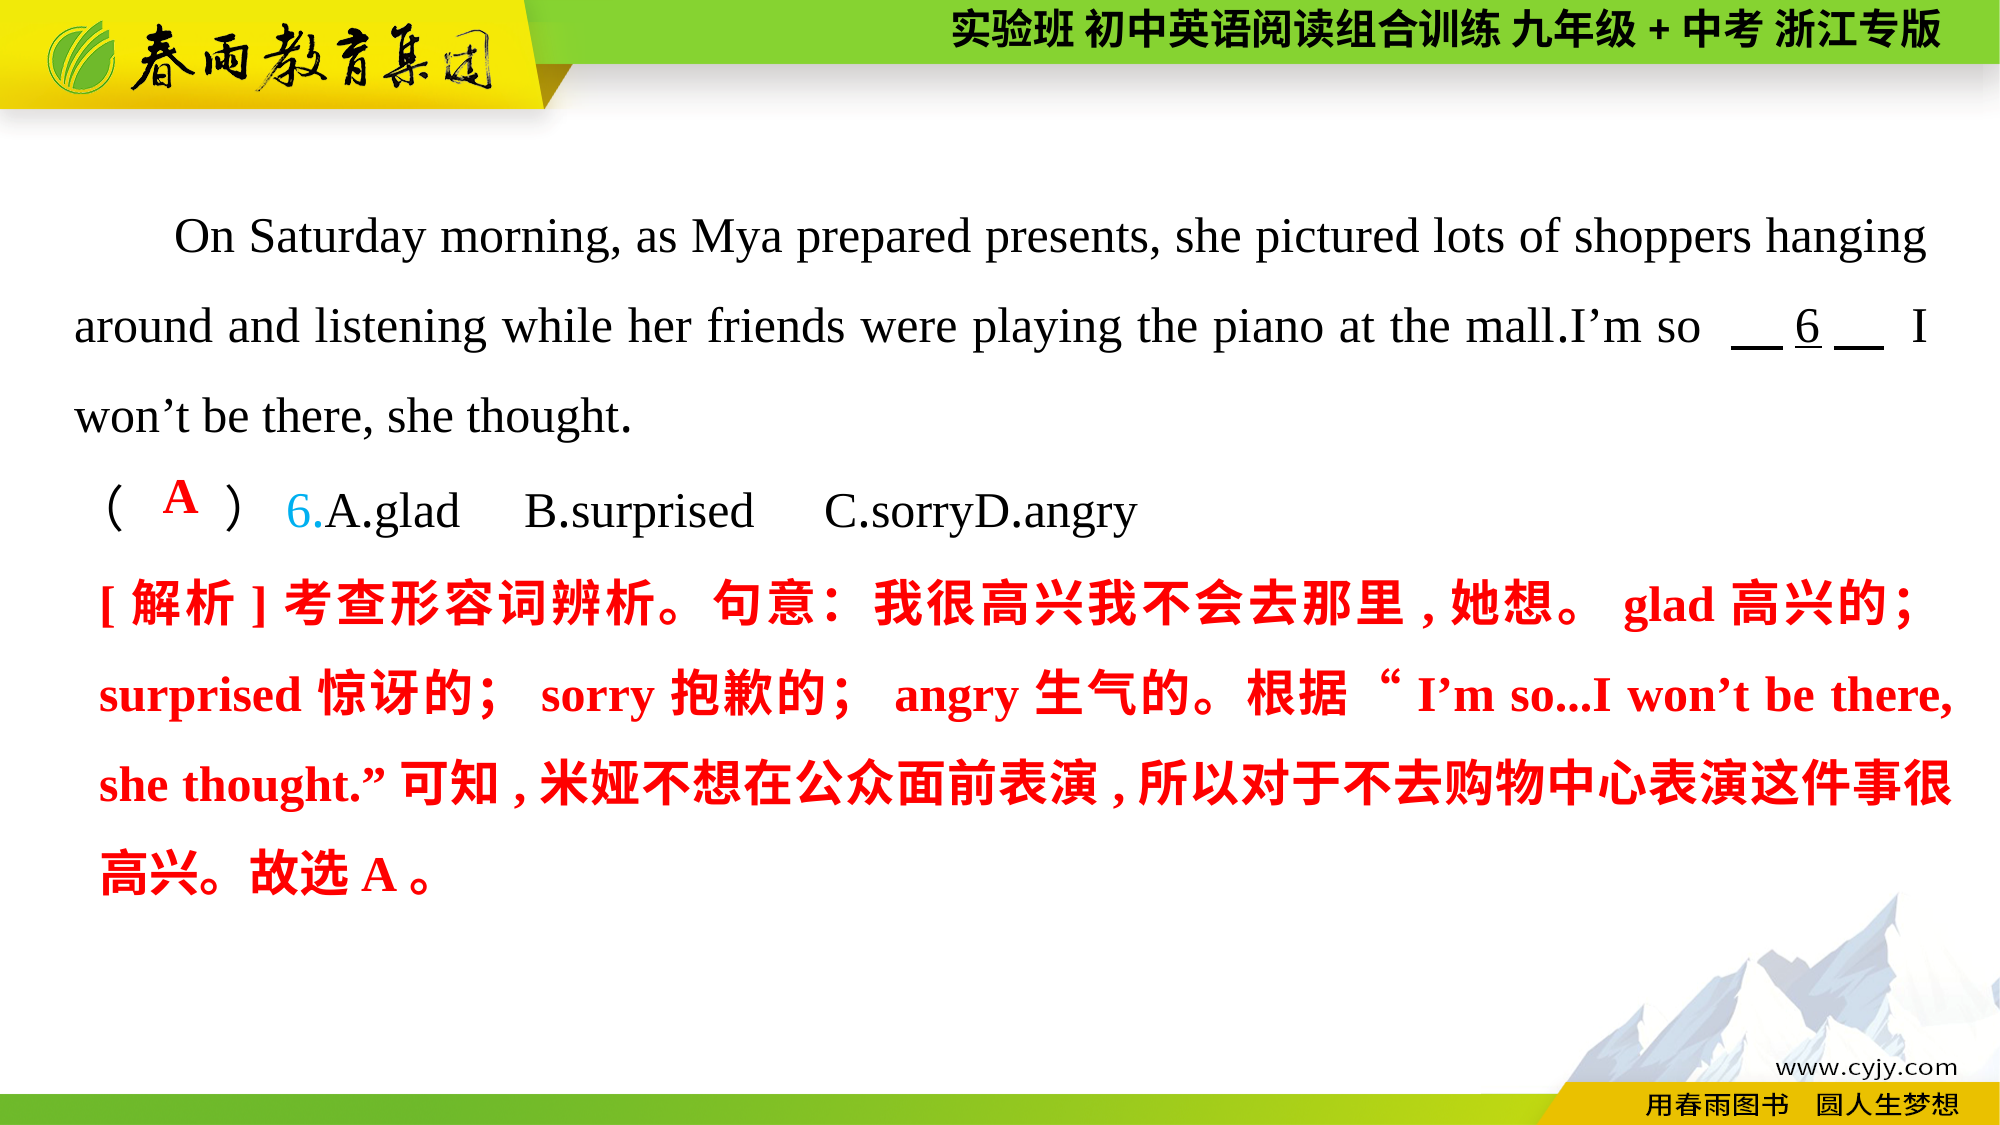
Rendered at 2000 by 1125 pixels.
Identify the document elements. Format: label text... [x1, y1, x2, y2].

text_box （ ）6.A.glad B.surprised C.sorry D.angry [59, 439, 1944, 545]
picture [0, 0, 2000, 1125]
text_box [解析]考查形容词辨析。句意：我很高兴我不会去那里,她想。glad高兴的；surprised惊讶的；sorry抱歉的；angry生气的。根据“I’m so...I won’t be there, she thought.”可知,米娅不想在公众面前表演,所以对于不去购物中心表演这件事很高兴。故选A。 [84, 534, 1969, 910]
text_box A [147, 455, 214, 531]
list On Saturday morning, as Mya prepared presents, she pictured lots of shoppers hanging around and listening while her friends were playing the piano at the mall.I’m so 6 I won’t be there, she thought. [59, 165, 1944, 439]
